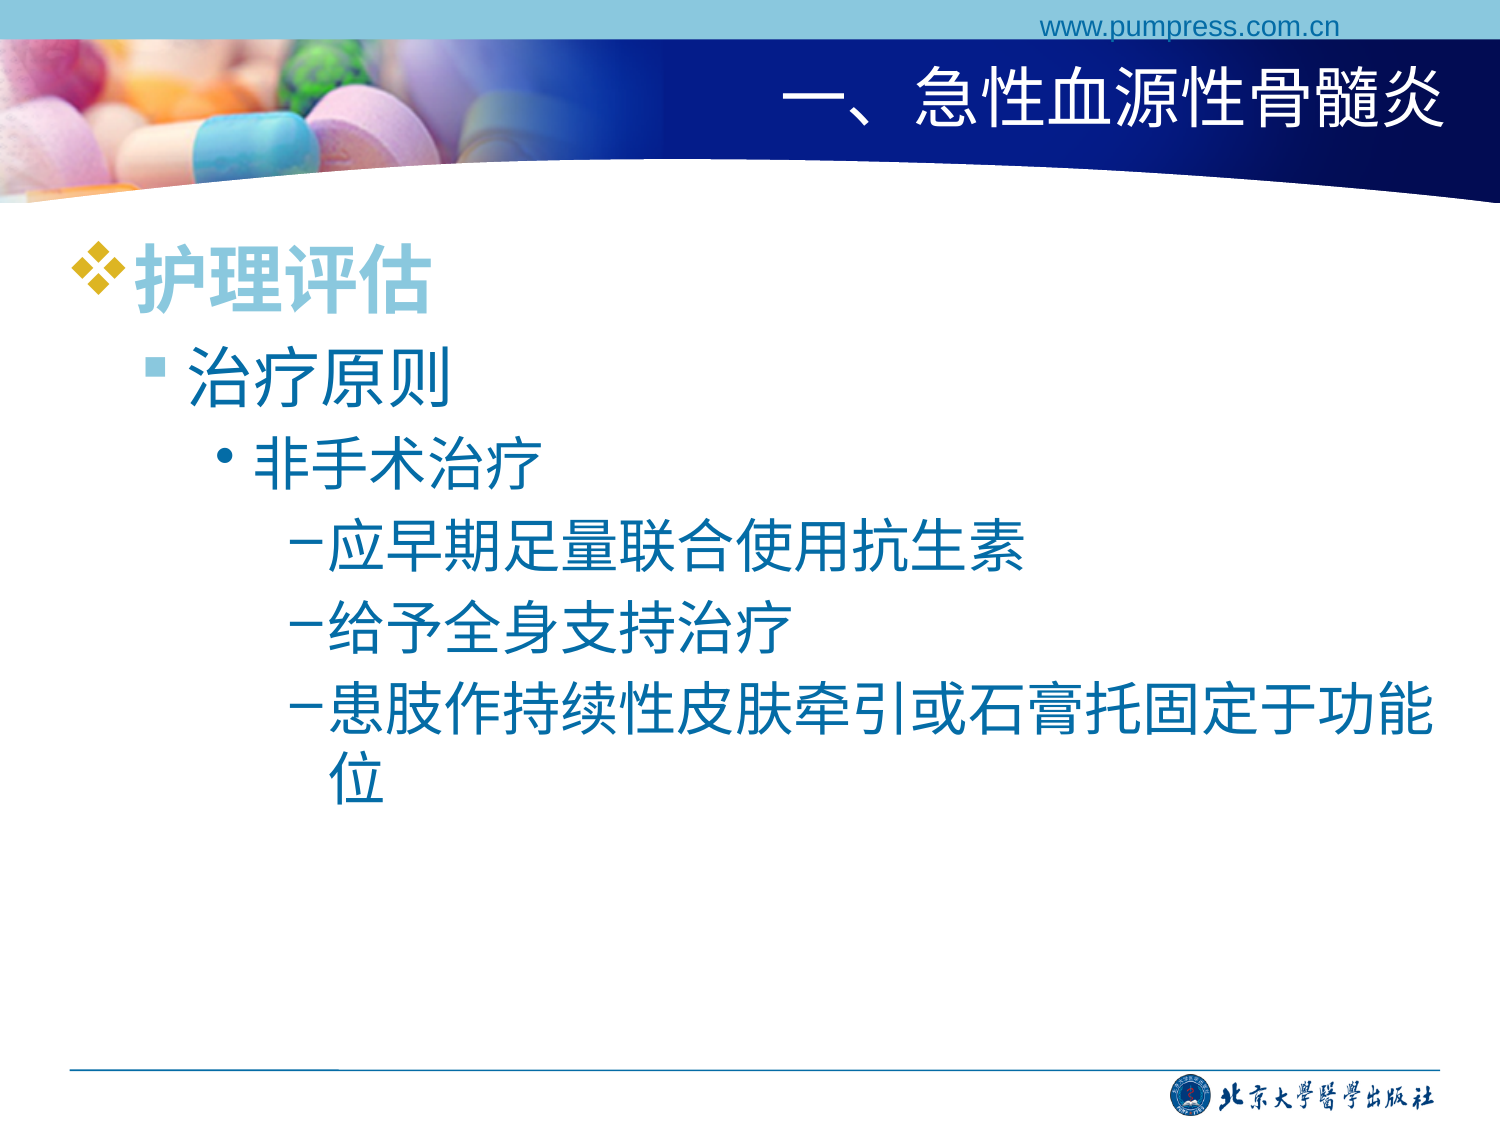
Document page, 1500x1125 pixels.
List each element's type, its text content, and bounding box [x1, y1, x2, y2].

list 护理评估 治疗原则 非手术治疗 应早期足量联合使用抗生素 给予全身支持治疗 患肢作持续性皮肤牵引或石膏托固定于功能位 [49, 224, 1463, 1026]
slide_number www.pumpress.com.cn [1025, 0, 1463, 38]
title 一、急性血源性骨髓炎 [137, 49, 1463, 143]
picture [1170, 1074, 1436, 1118]
picture [0, 40, 1500, 203]
